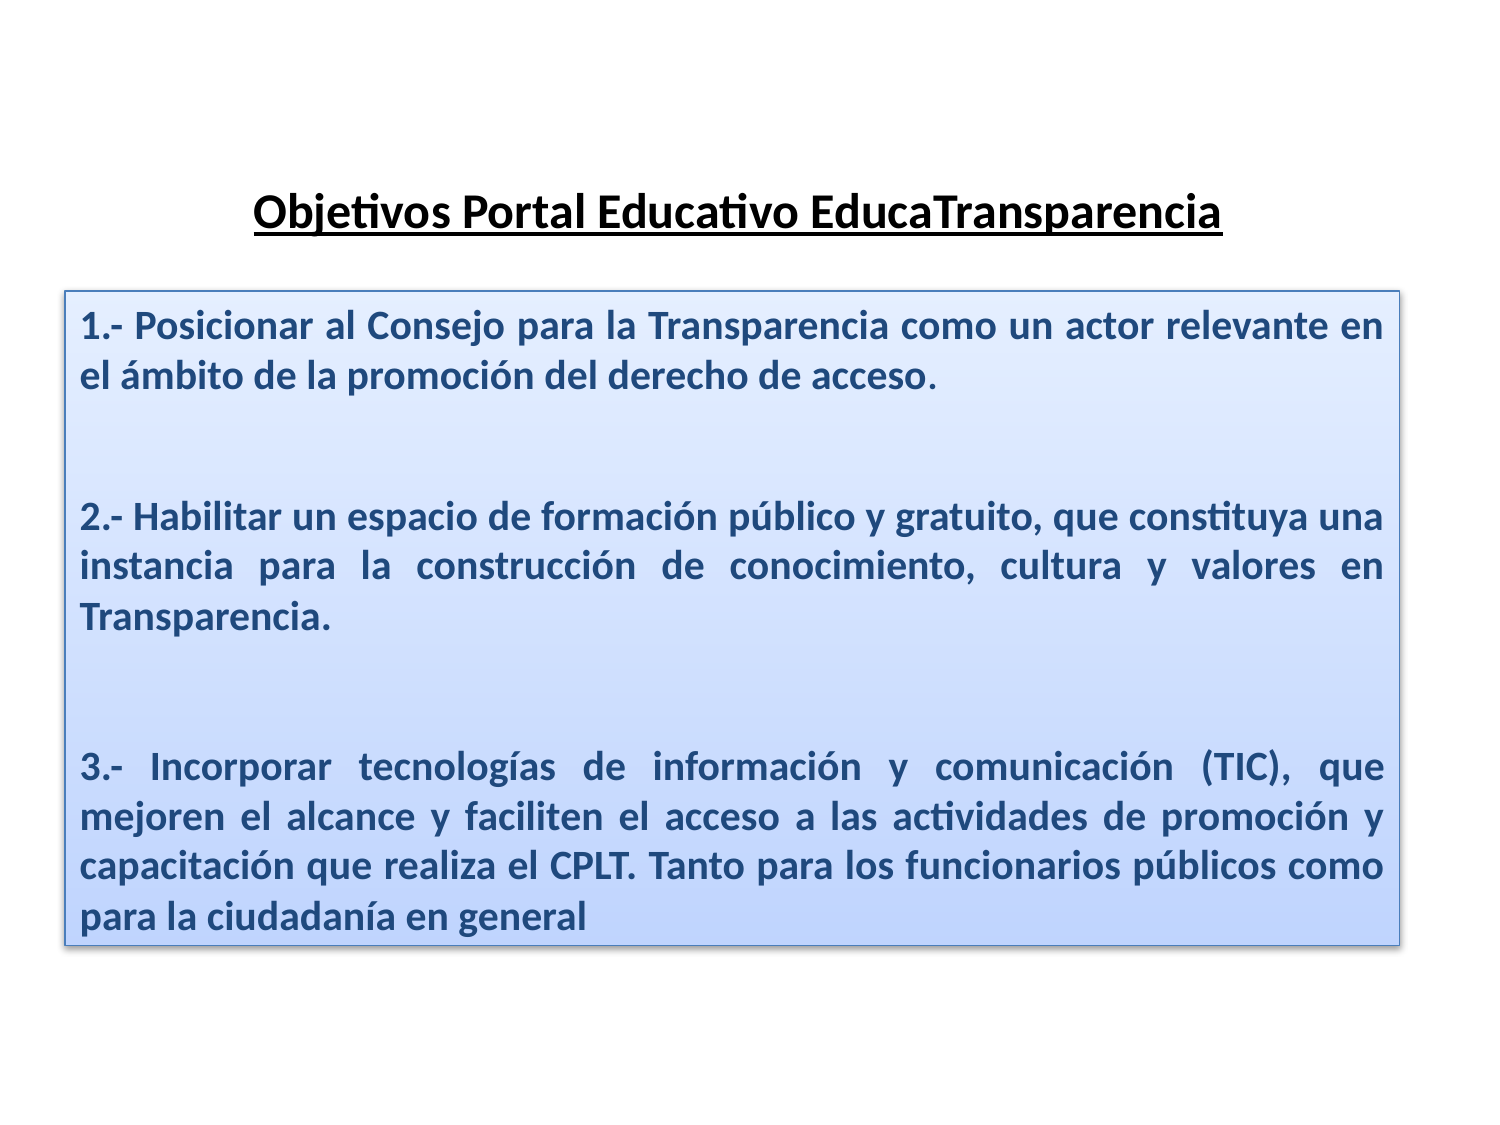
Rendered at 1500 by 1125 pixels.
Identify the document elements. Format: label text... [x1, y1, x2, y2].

title Objetivos Portal Educativo EducaTransparencia [40, 148, 1436, 270]
text_box 1.- Posicionar al Consejo para la Transparencia como un actor relevante en el ámbito de la promoción del derecho de acceso. 2.- Habilitar un espacio de formación público y gratuito, que constituya una instancia para la construcción de conocimiento, cultura y valores en Transparencia. 3.- Incorporar tecnologías de información y comunicación (TIC), que mejoren el alcance y faciliten el acceso a las actividades de promoción y capacitación que realiza el CPLT. Tanto para los funcionarios públicos como para la ciudadanía en general [64, 290, 1400, 946]
